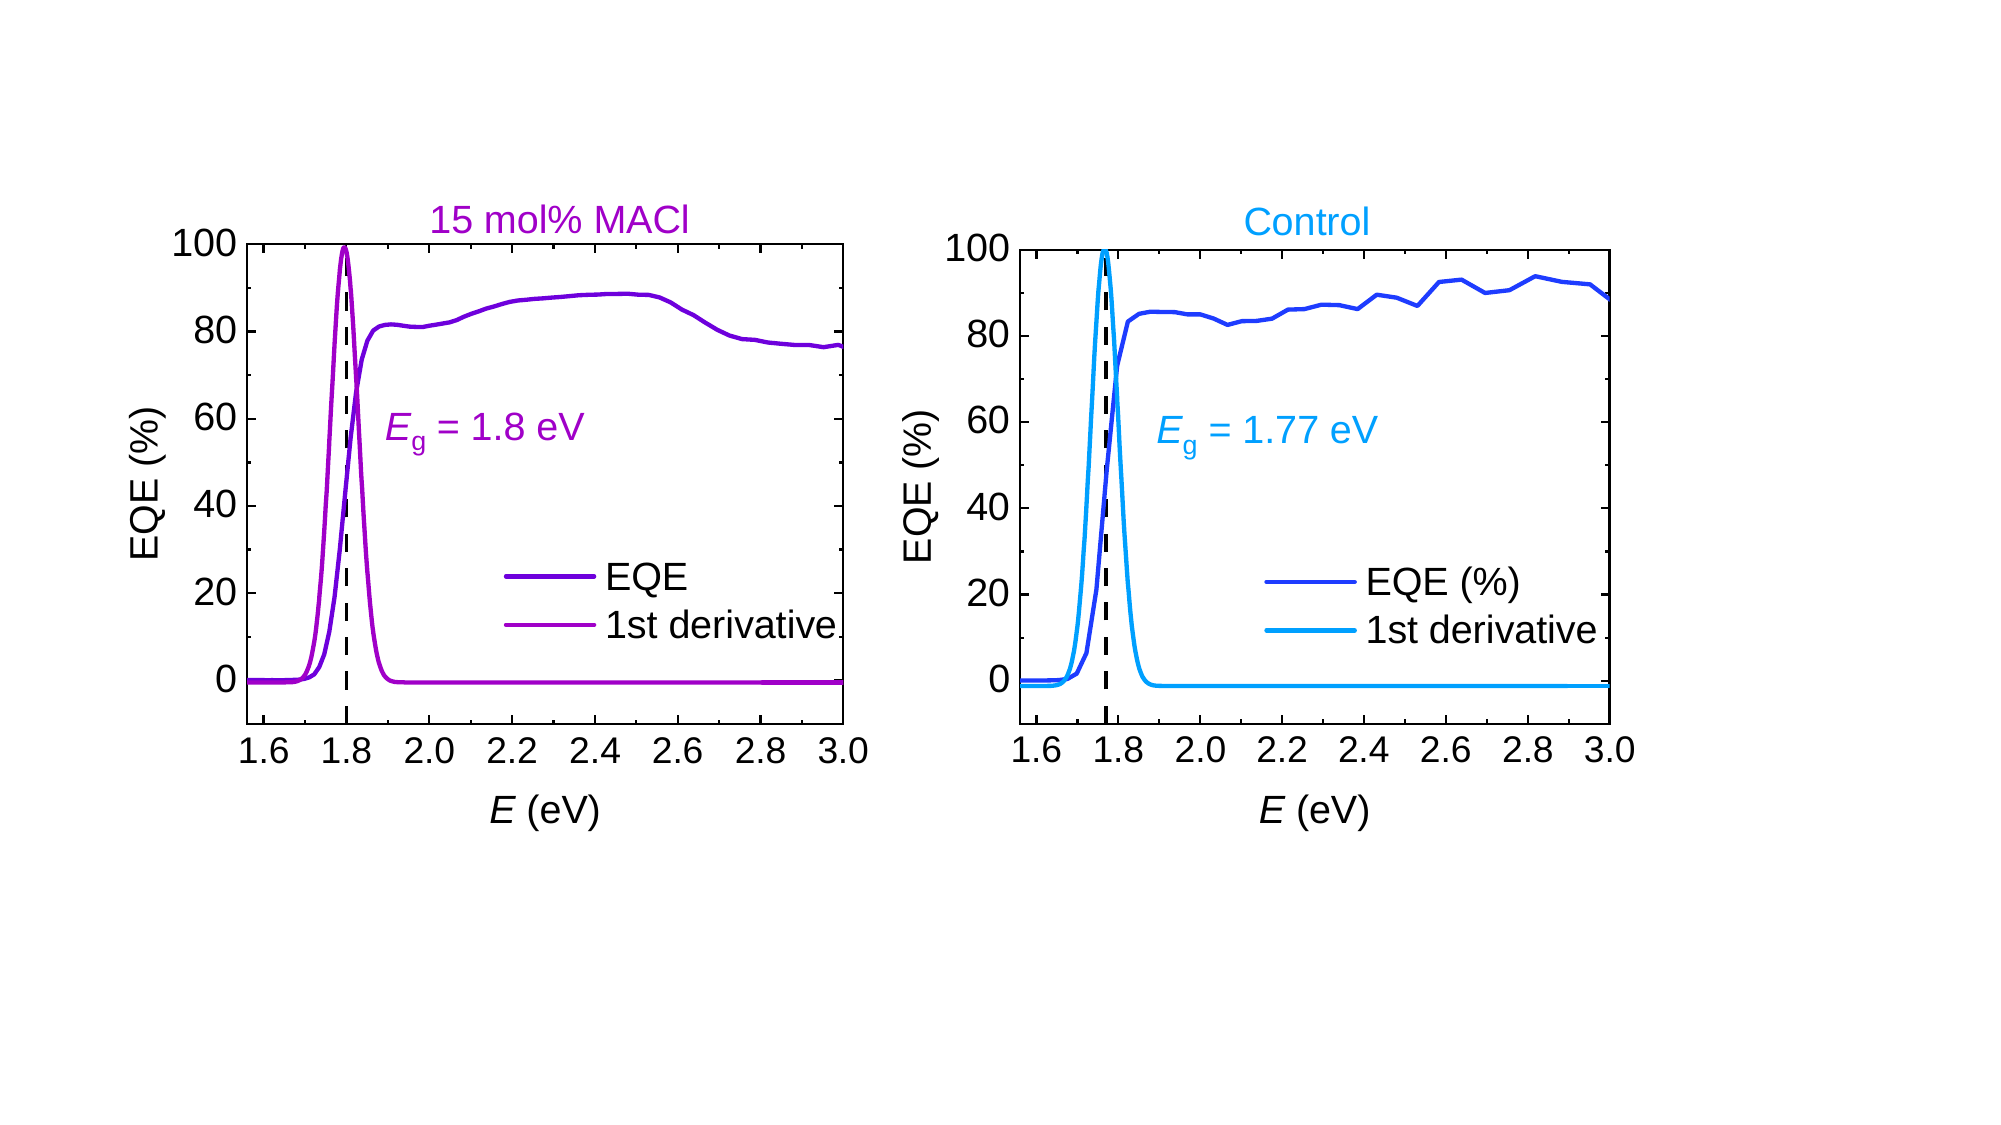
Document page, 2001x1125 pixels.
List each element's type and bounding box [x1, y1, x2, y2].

picture [73, 193, 1688, 840]
